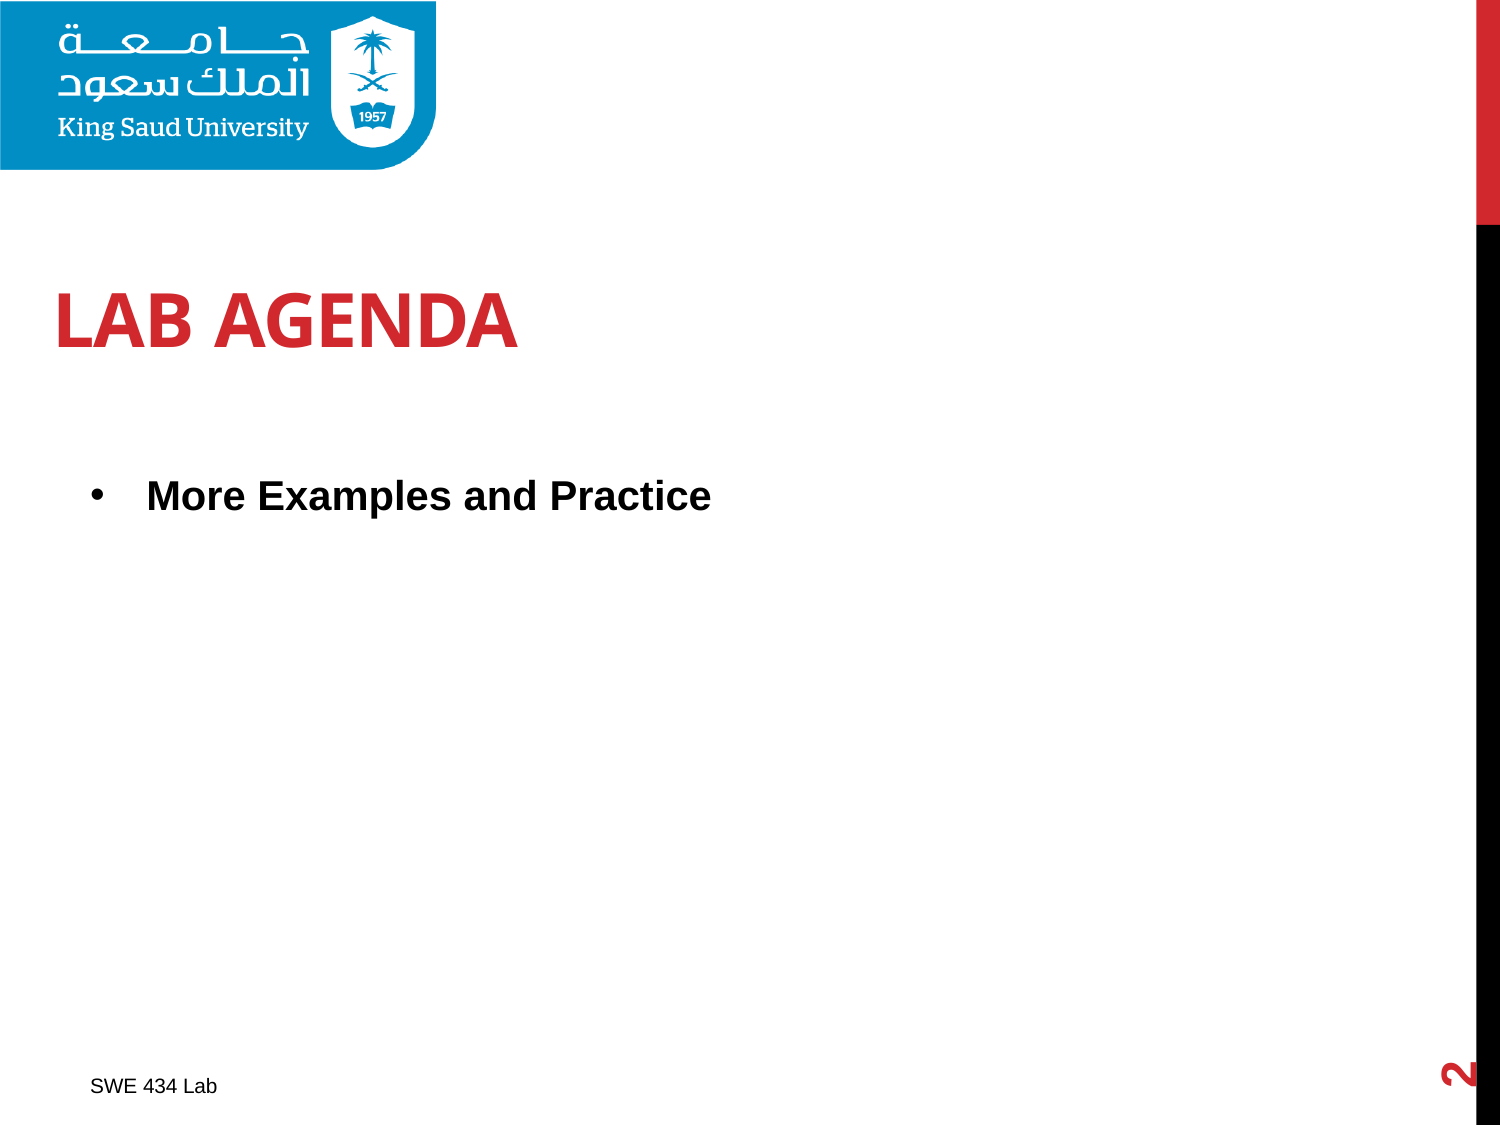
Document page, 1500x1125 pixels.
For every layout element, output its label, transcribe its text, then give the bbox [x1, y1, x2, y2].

footer SWE 434 Lab [87, 1074, 220, 1125]
text_box 2 [1433, 1058, 1489, 1091]
text_box More Examples and Practice [87, 468, 714, 520]
text_box [0, 0, 438, 175]
title LAB AGENDA [50, 272, 585, 461]
